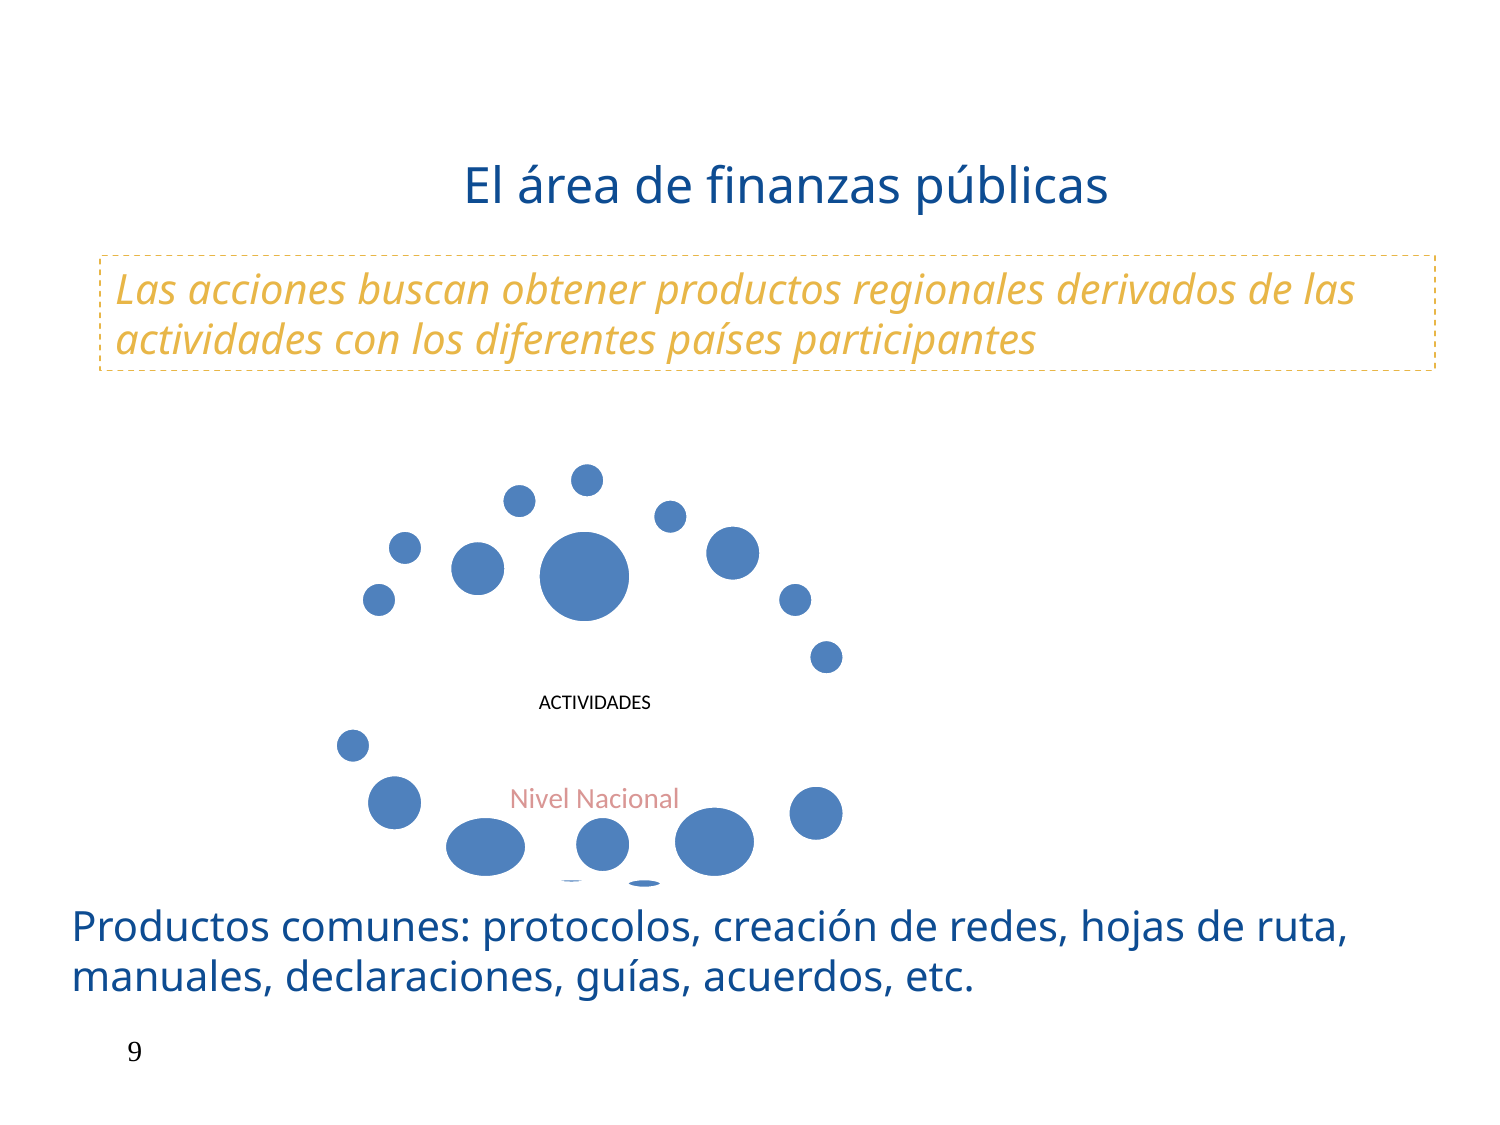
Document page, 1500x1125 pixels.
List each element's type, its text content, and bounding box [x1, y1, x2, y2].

text_box Las acciones buscan obtener productos regionales derivados de las actividades con los diferentes países participantes [100, 255, 1435, 371]
slide_number 9 [112, 1025, 425, 1100]
text_box Productos comunes: protocolos, creación de redes, hojas de ruta, manuales, declaraciones, guías, acuerdos, etc. [60, 894, 1415, 1005]
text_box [334, 461, 1100, 879]
text_box El área de finanzas públicas [424, 153, 1110, 214]
